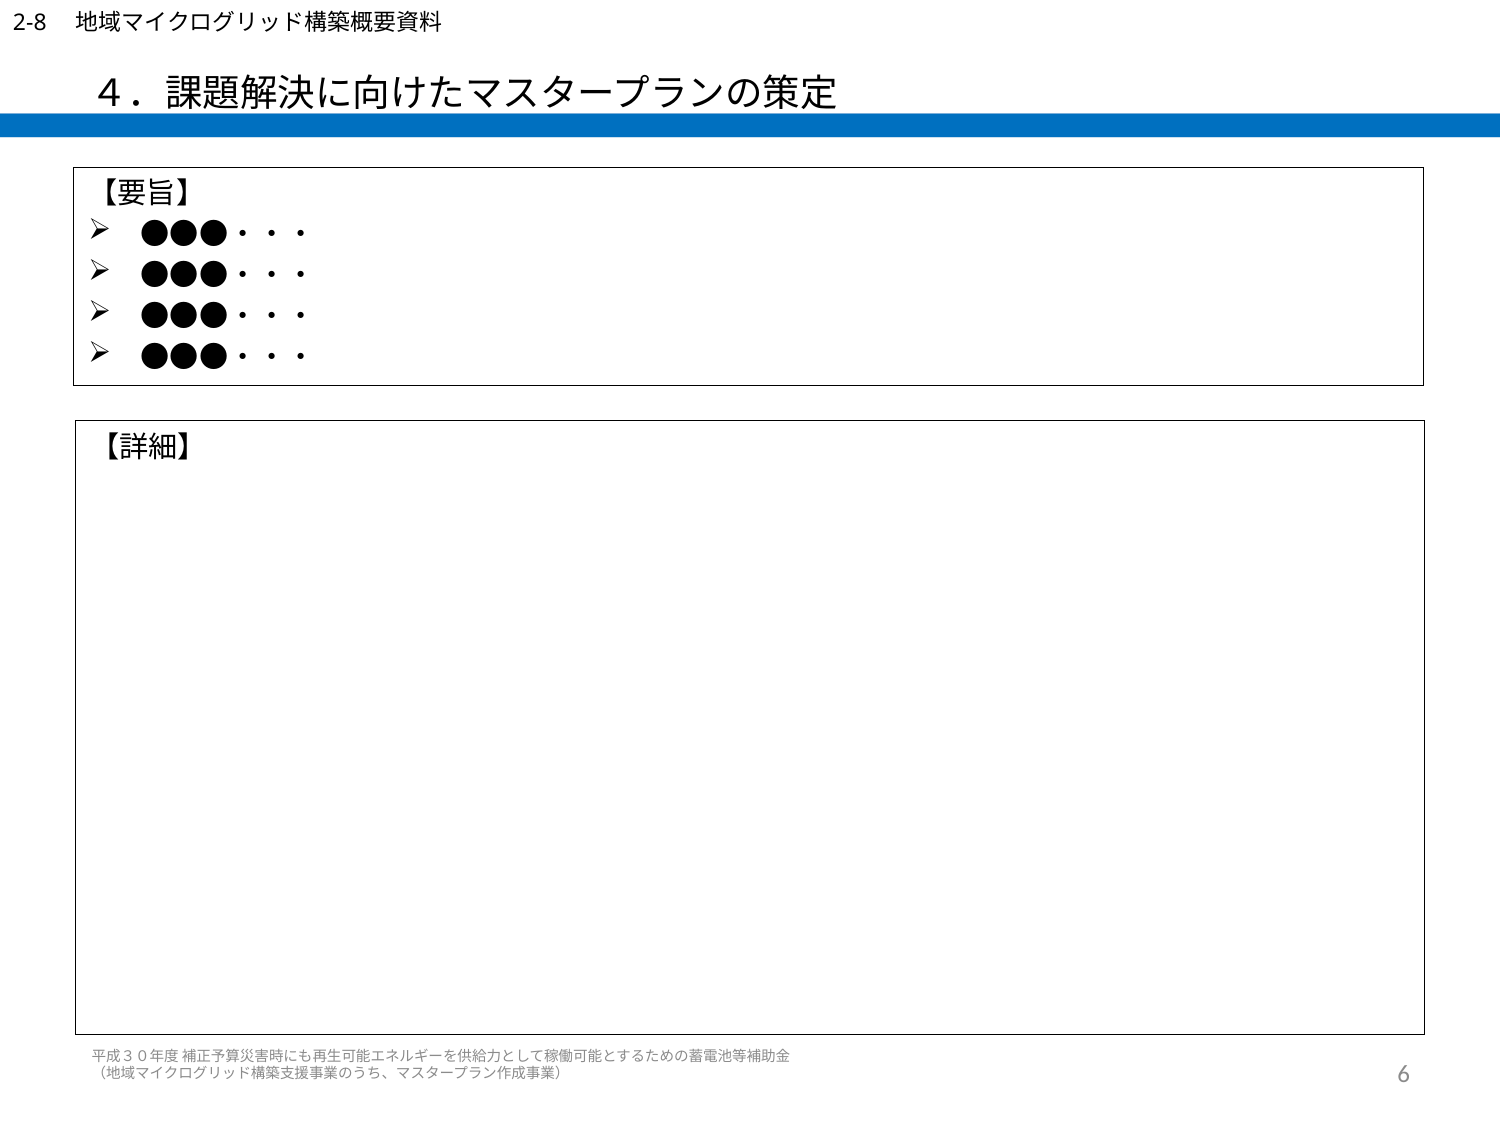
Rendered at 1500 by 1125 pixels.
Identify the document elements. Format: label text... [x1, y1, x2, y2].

text_box 2-8 地域マイクログリッド構築概要資料 [0, 0, 467, 61]
list 【要旨】 ●●●・・・ ●●●・・・ ●●●・・・ ●●●・・・ [73, 167, 1424, 386]
slide_number 6 [1074, 1042, 1425, 1103]
text_box 平成３０年度 補正予算災害時にも再生可能エネルギーを供給力として稼働可能とするための蓄電池等補助金 （地域マイクログリッド構築支援事業のうち、マスタープラン作成事業） [76, 1042, 988, 1103]
text_box [0, 113, 1500, 138]
title ４．課題解決に向けたマスタープランの策定 [75, 45, 1425, 113]
list 【詳細】 [75, 420, 1425, 1035]
